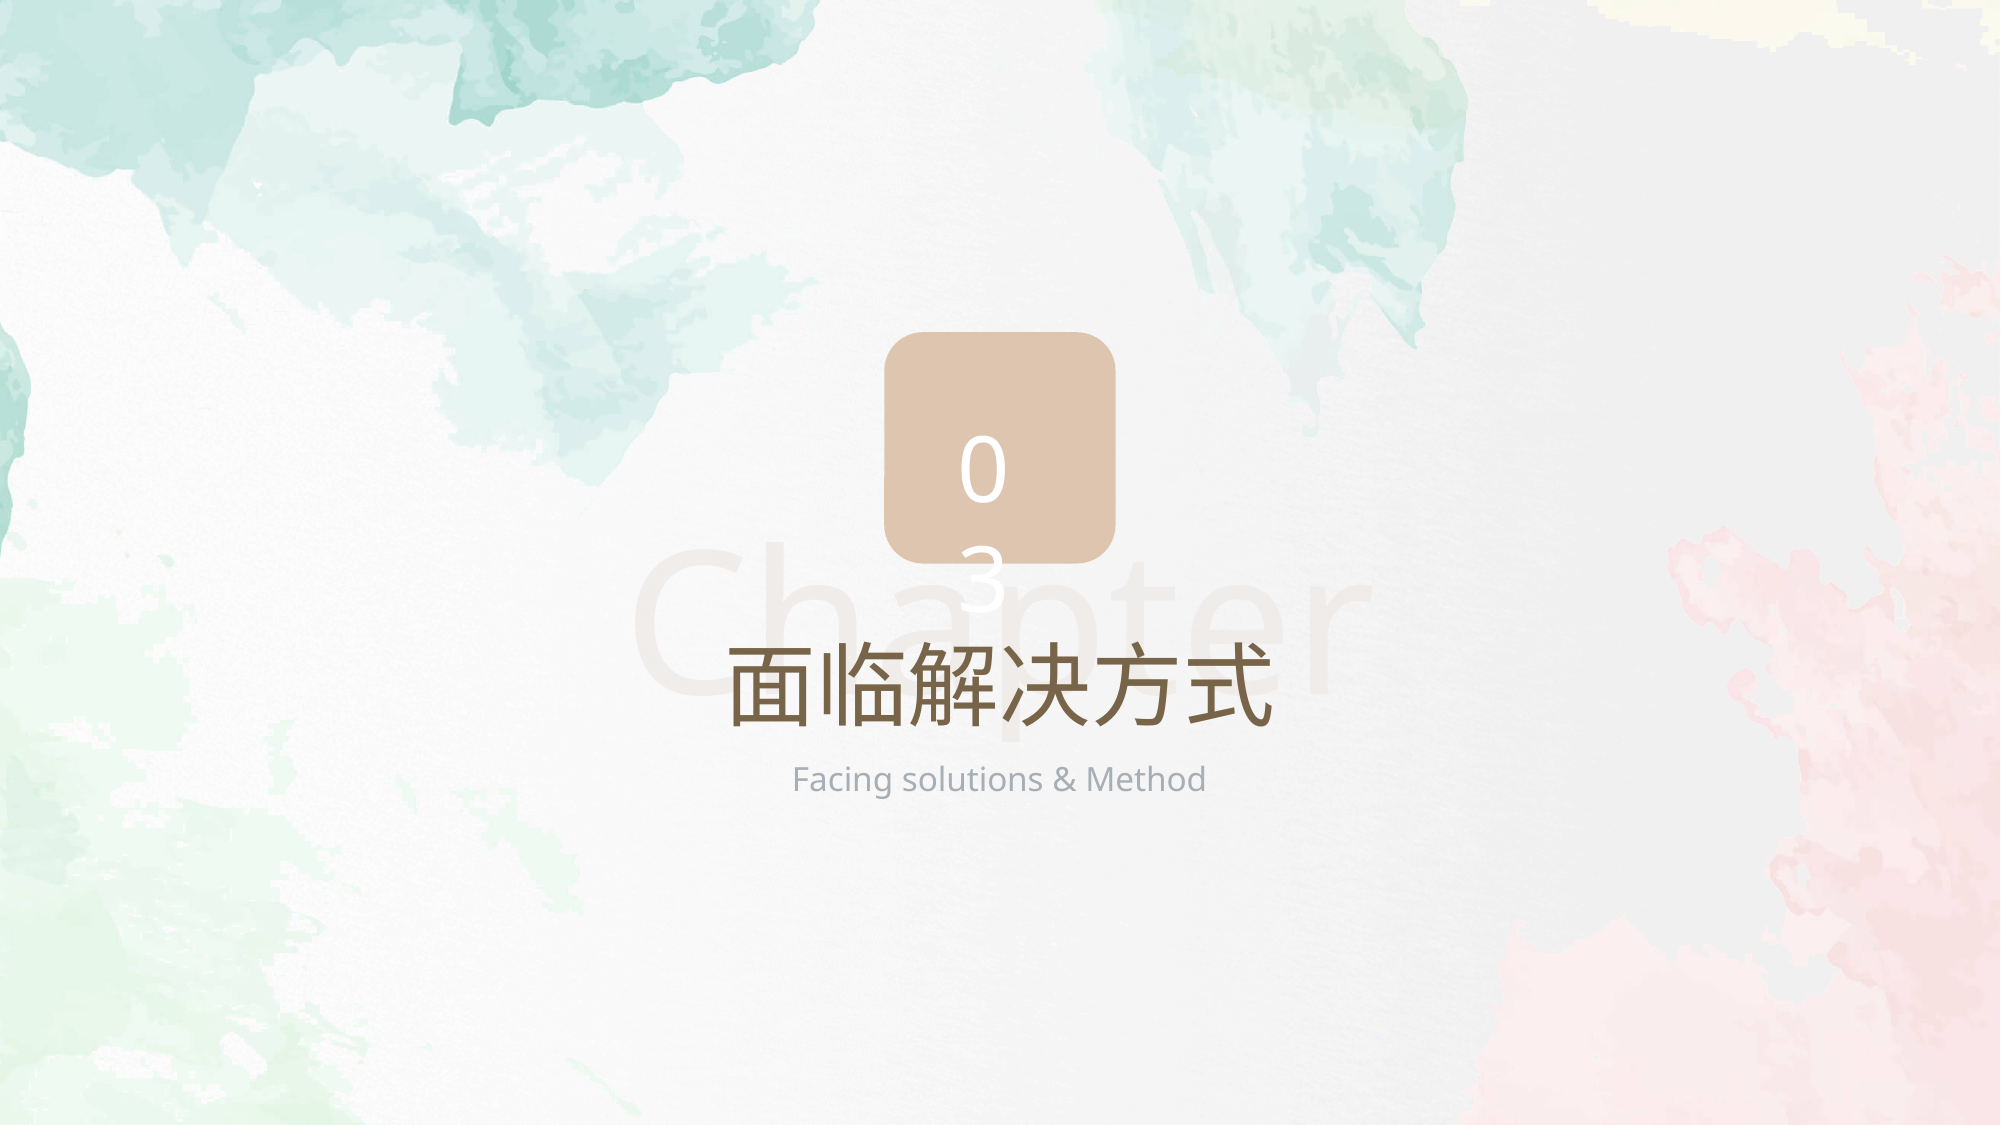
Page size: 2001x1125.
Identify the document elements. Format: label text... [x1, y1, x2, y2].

picture [0, 0, 2001, 1125]
text_box Chapter [608, 487, 1392, 742]
text_box Facing solutions & Method [777, 750, 1223, 806]
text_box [884, 332, 1116, 564]
text_box 面临解决方式 [709, 620, 1291, 745]
